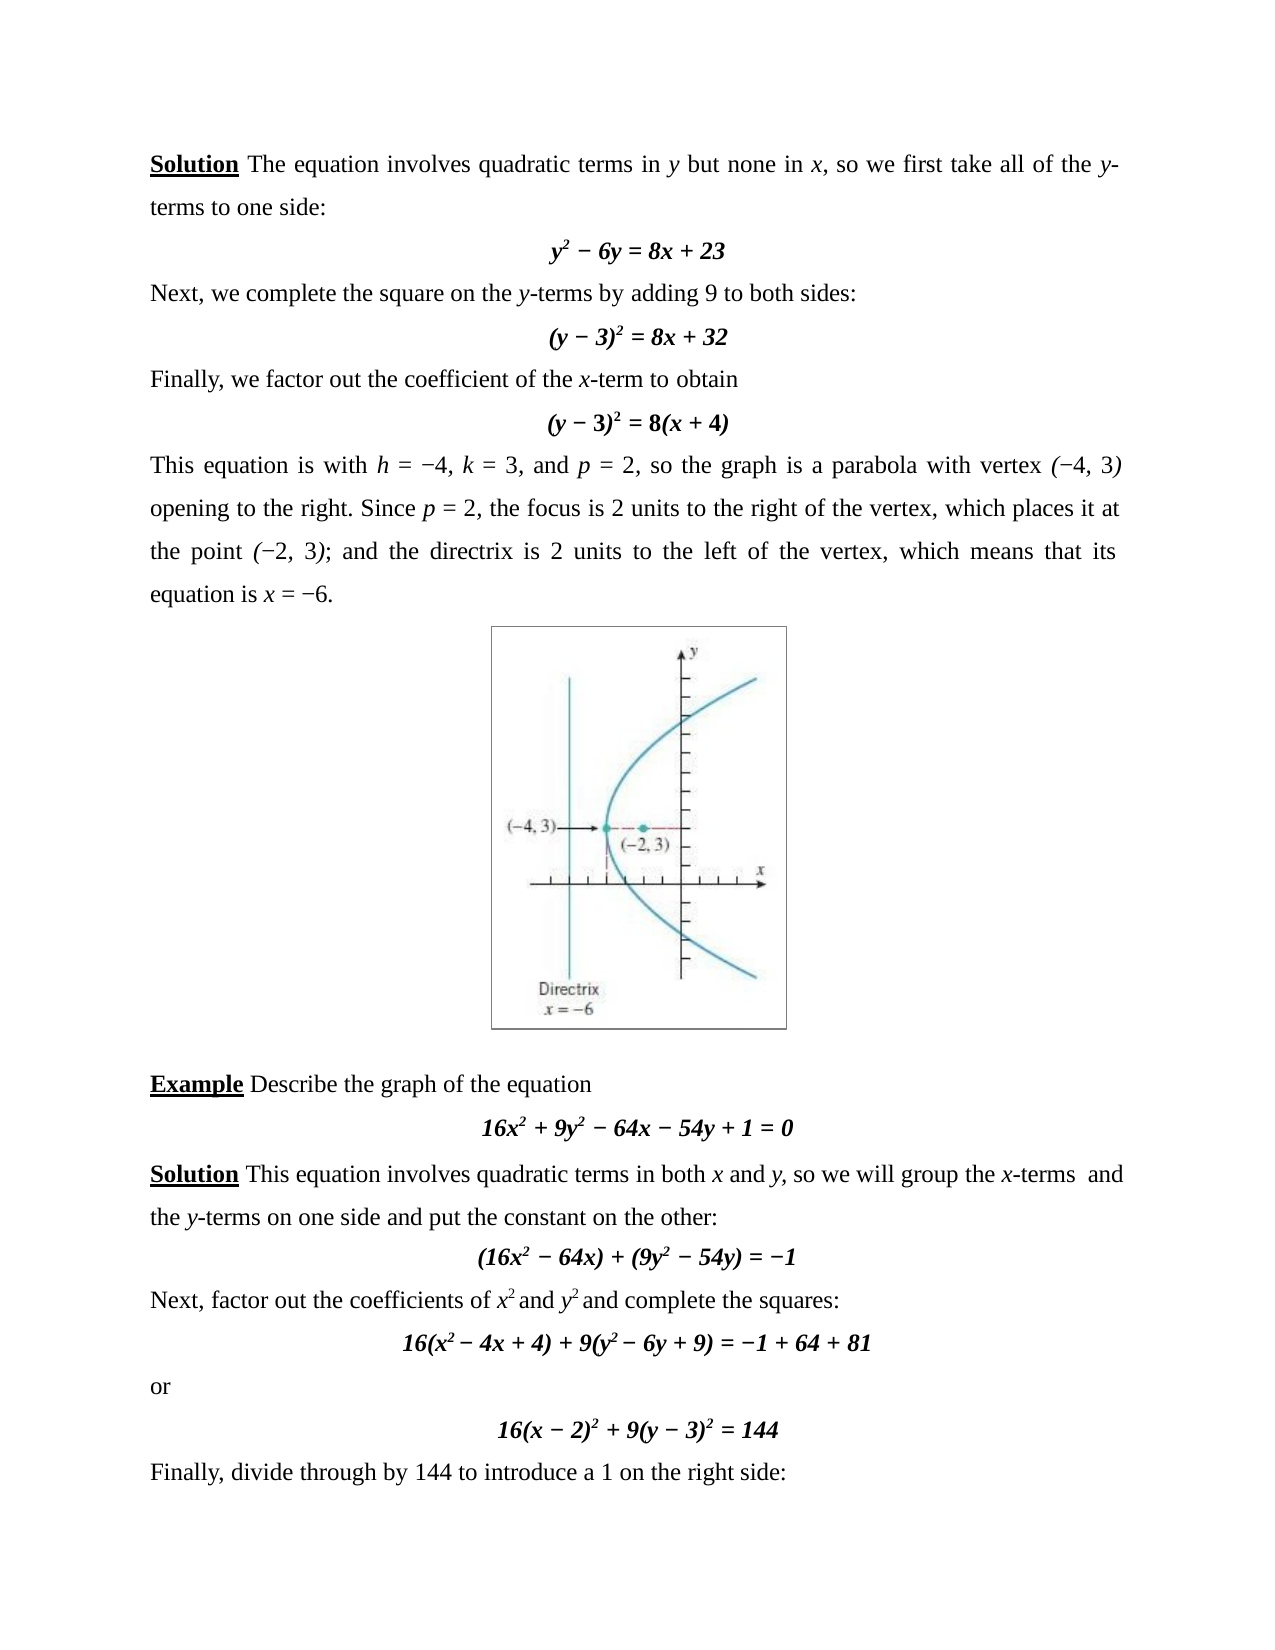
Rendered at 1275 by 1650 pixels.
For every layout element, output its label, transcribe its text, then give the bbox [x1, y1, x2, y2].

text_box Solution The equation involves quadratic terms in y but none in x, so we first take all of the y- terms to one side: y2 − 6y = 8x + 23 Next, we complete the square on the y-terms by adding 9 to both sides: (y − 3)2 = 8x + 32 Finally, we factor out the coefficient of the x-term to obtain (y − 3)2 = 8(x + 4) This equation is with h = −4, k = 3, and p = 2, so the graph is a parabola with vertex (−4, 3) opening to the right. Since p = 2, the focus is 2 units to the right of the vertex, which places it at the point (−2, 3); and the directrix is 2 units to the left of the vertex, which means that its equation is x = −6. [147, 132, 1128, 608]
text_box [491, 626, 787, 1029]
text_box Example Describe the graph of the equation 16x2 + 9y2 − 64x − 54y + 1 = 0 Solution This equation involves quadratic terms in both x and y, so we will group the x-terms and the y-terms on one side and put the constant on the other: (16x2 − 64x) + (9y2 − 54y) = −1 Next, factor out the coefficients of x2 and y2 and complete the squares: 16(x2 − 4x + 4) + 9(y2 − 6y + 9) = −1 + 64 + 81 or 16(x − 2)2 + 9(y − 3)2 = 144 Finally, divide through by 144 to introduce a 1 on the right side: [147, 1052, 1128, 1486]
